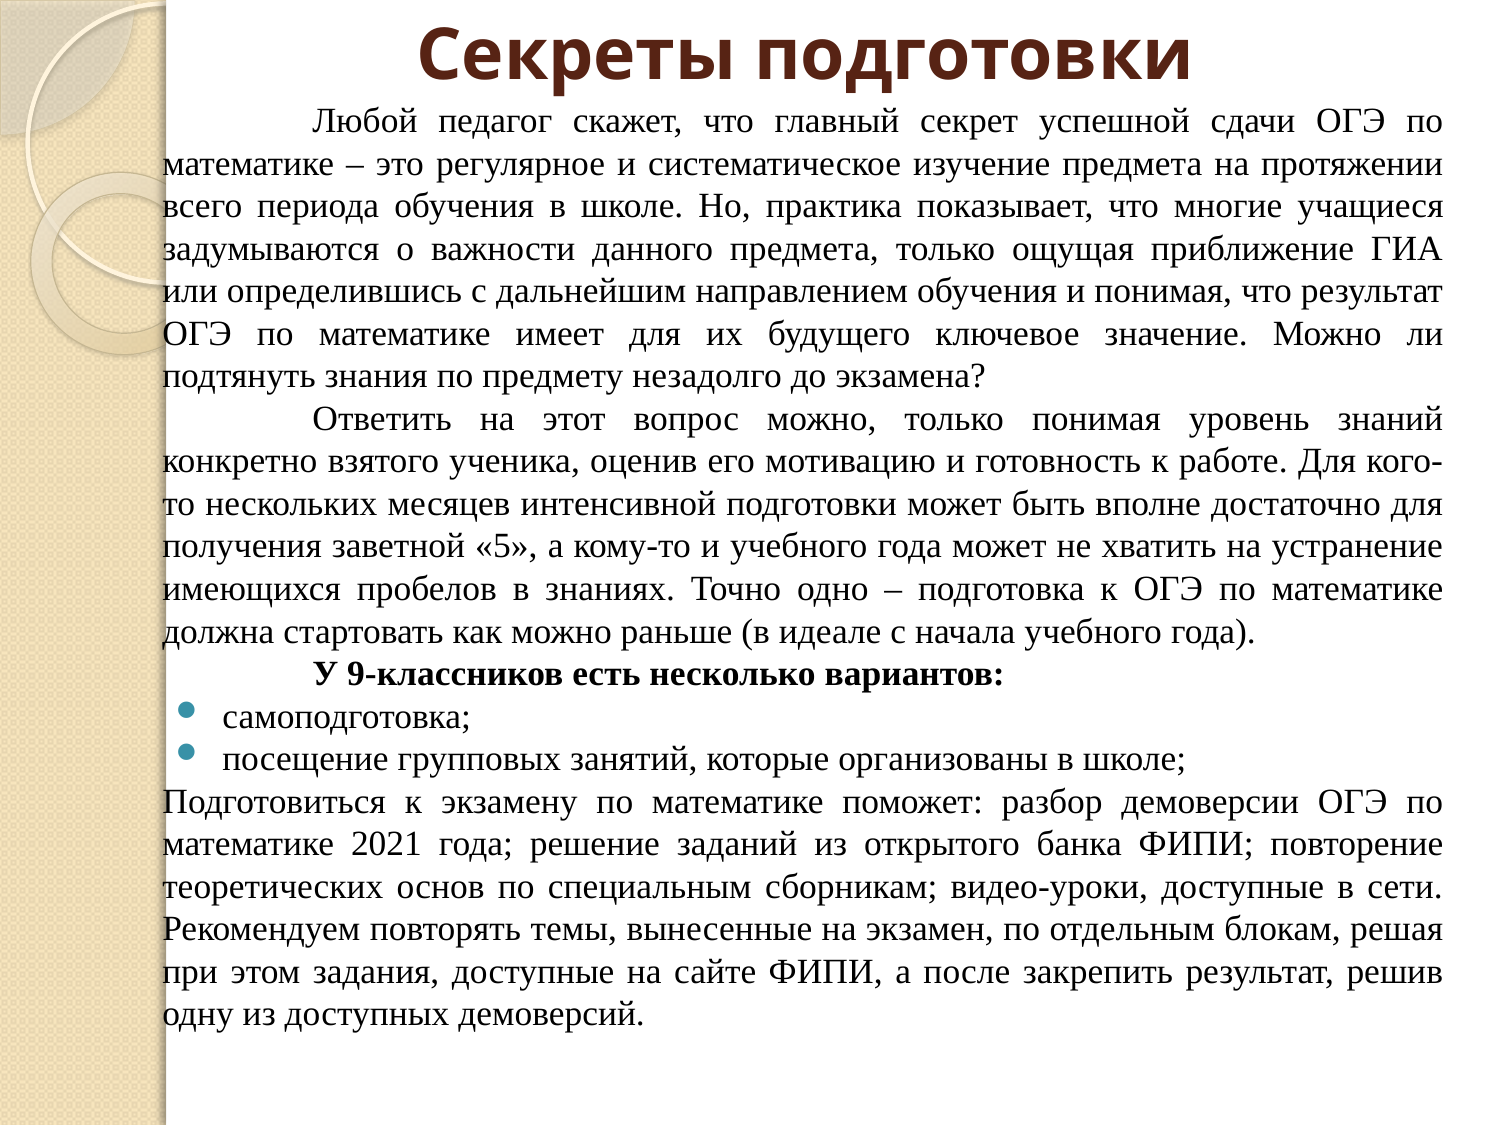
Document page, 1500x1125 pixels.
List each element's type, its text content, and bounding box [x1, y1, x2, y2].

list Любой педагог скажет, что главный секрет успешной сдачи ОГЭ по математике – это регулярное и систематическое изучение предмета на протяжении всего периода обучения в школе. Но, практика показывает, что многие учащиеся задумываются о важности данного предмета, только ощущая приближение ГИА или определившись с дальнейшим направлением обучения и понимая, что результат ОГЭ по математике имеет для их будущего ключевое значение. Можно ли подтянуть знания по предмету незадолго до экзамена? Ответить на этот вопрос можно, только понимая уровень знаний конкретно взятого ученика, оценив его мотивацию и готовность к работе. Для кого-то нескольких месяцев интенсивной подготовки может быть вполне достаточно для получения заветной «5», а кому-то и учебного года может не хватить на устранение имеющихся пробелов в знаниях. Точно одно – подготовка к ОГЭ по математике должна стартовать как можно раньше (в идеале с начала учебного года). У 9-классников есть несколько вариантов: самоподготовка; посещение групповых занятий, которые организованы в школе; Подготовиться к экзамену по математике поможет: разбор демоверсии ОГЭ по математике 2021 года; решение заданий из открытого банка ФИПИ; повторение теоретических основ по специальным сборникам; видео-уроки, доступные в сети. Рекомендуем повторять темы, вынесенные на экзамен, по отдельным блокам, решая при этом задания, доступные на сайте ФИПИ, а после закрепить результат, решив одну из доступных демоверсий. [147, 90, 1459, 1106]
title Секреты подготовки [183, 0, 1427, 90]
